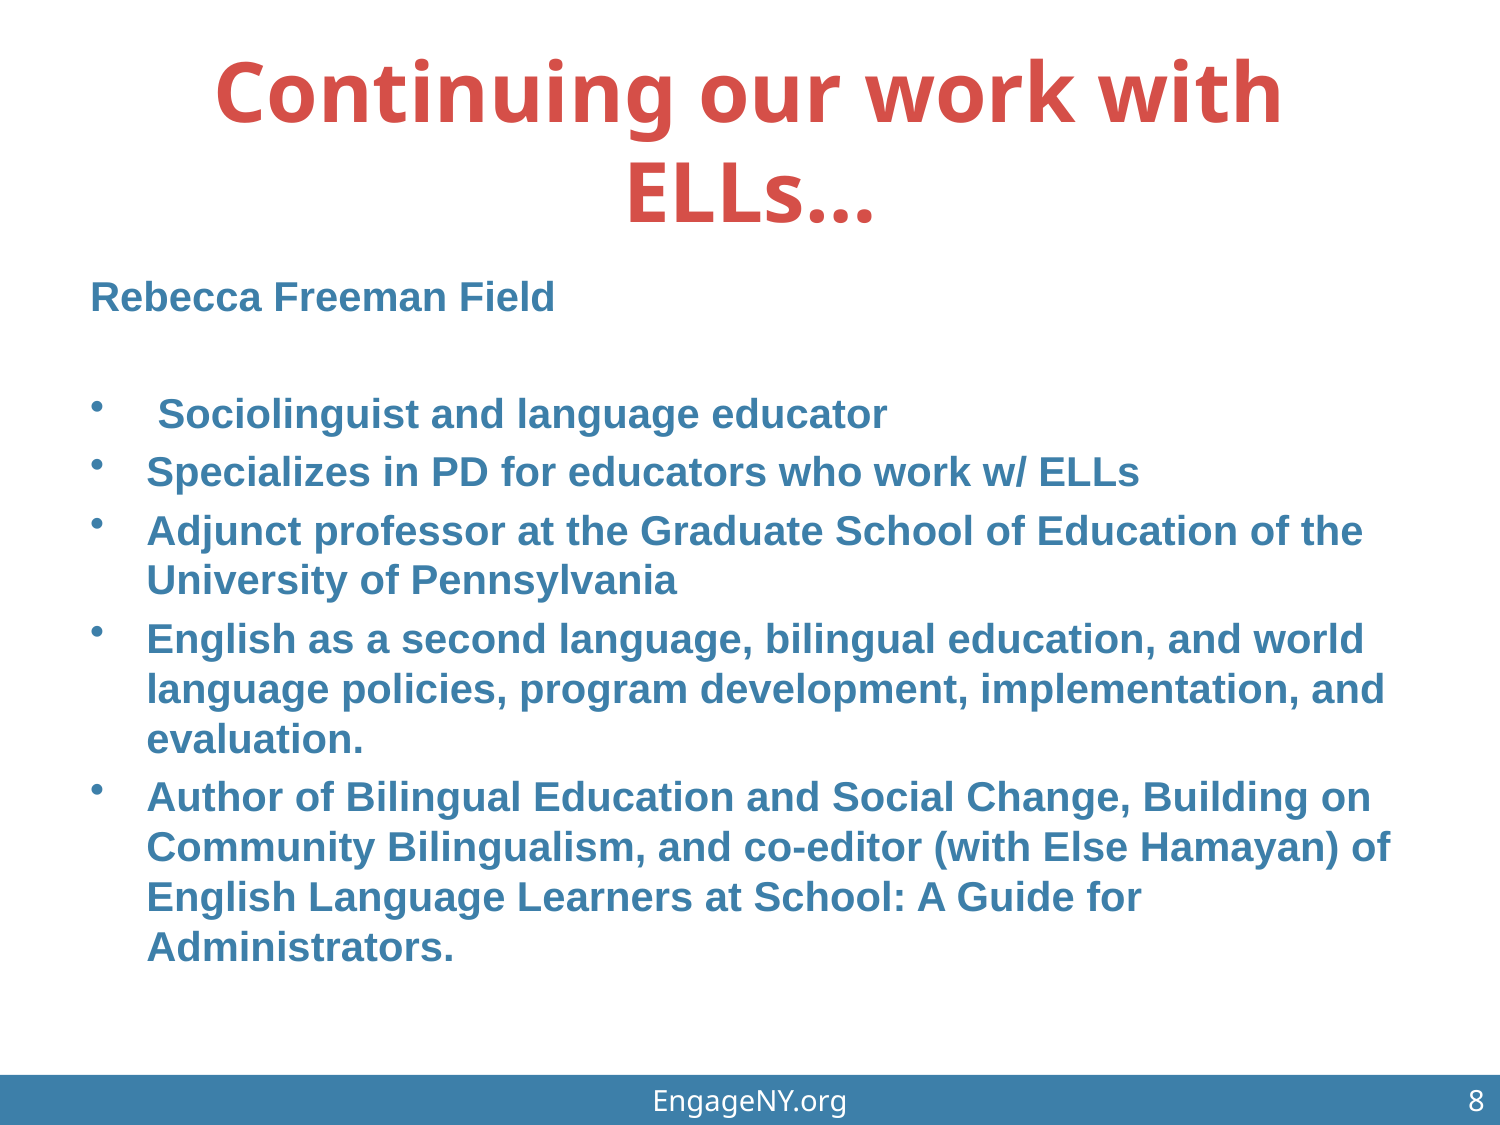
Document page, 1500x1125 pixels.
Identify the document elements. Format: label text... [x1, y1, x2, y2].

list Rebecca Freeman Field Sociolinguist and language educator Specializes in PD for educators who work w/ ELLs Adjunct professor at the Graduate School of Education of the University of Pennsylvania English as a second language, bilingual education, and world language policies, program development, implementation, and evaluation. Author of Bilingual Education and Social Change, Building on Community Bilingualism, and co-editor (with Else Hamayan) of English Language Learners at School: A Guide for Administrators. [75, 262, 1425, 1005]
footer EngageNY.org [0, 1074, 1149, 1125]
slide_number 8 [1149, 1074, 1500, 1125]
title Continuing our work with ELLs… [75, 45, 1425, 233]
